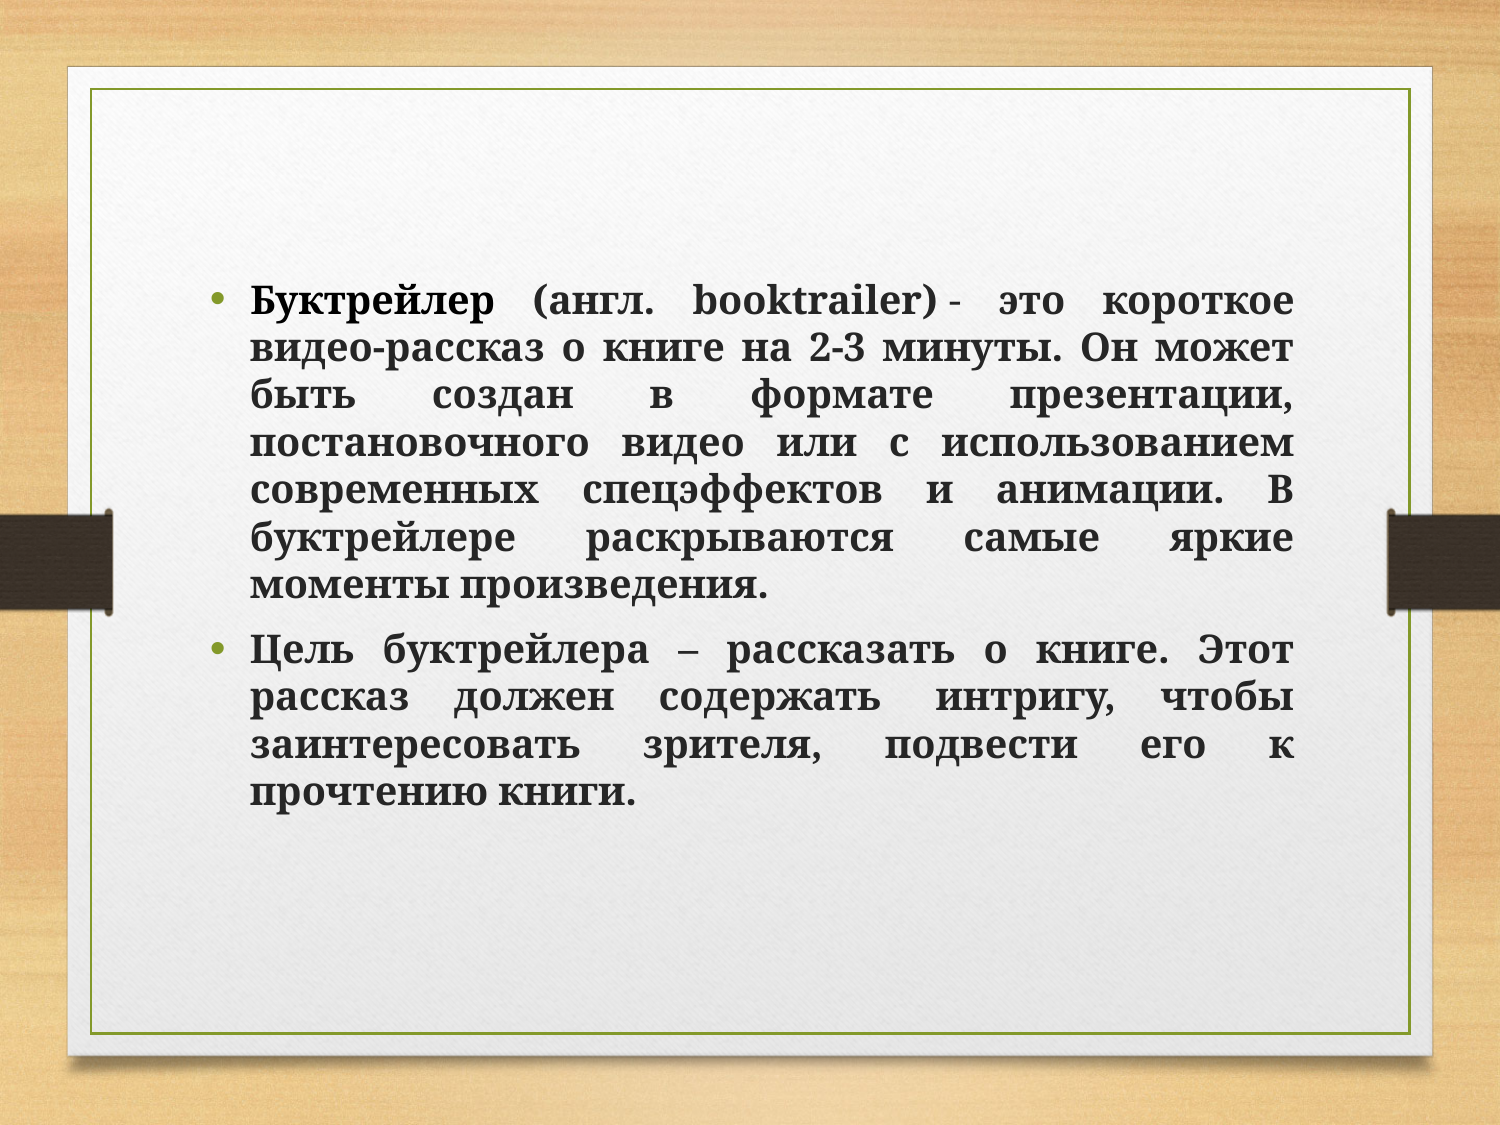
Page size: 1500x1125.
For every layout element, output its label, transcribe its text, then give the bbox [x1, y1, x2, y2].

list Буктрейлер (англ. booktrailer) - это короткое видео-рассказ о книге на 2-3 минуты. Он может быть создан в формате презентации, постановочного видео или с использованием современных спецэффектов и анимации. В буктрейлере раскрываются самые яркие моменты произведения. Цель буктрейлера – рассказать о книге. Этот рассказ должен содержать интригу, чтобы заинтересовать зрителя, подвести его к прочтению книги. [194, 267, 1311, 833]
picture [0, 0, 1500, 1125]
